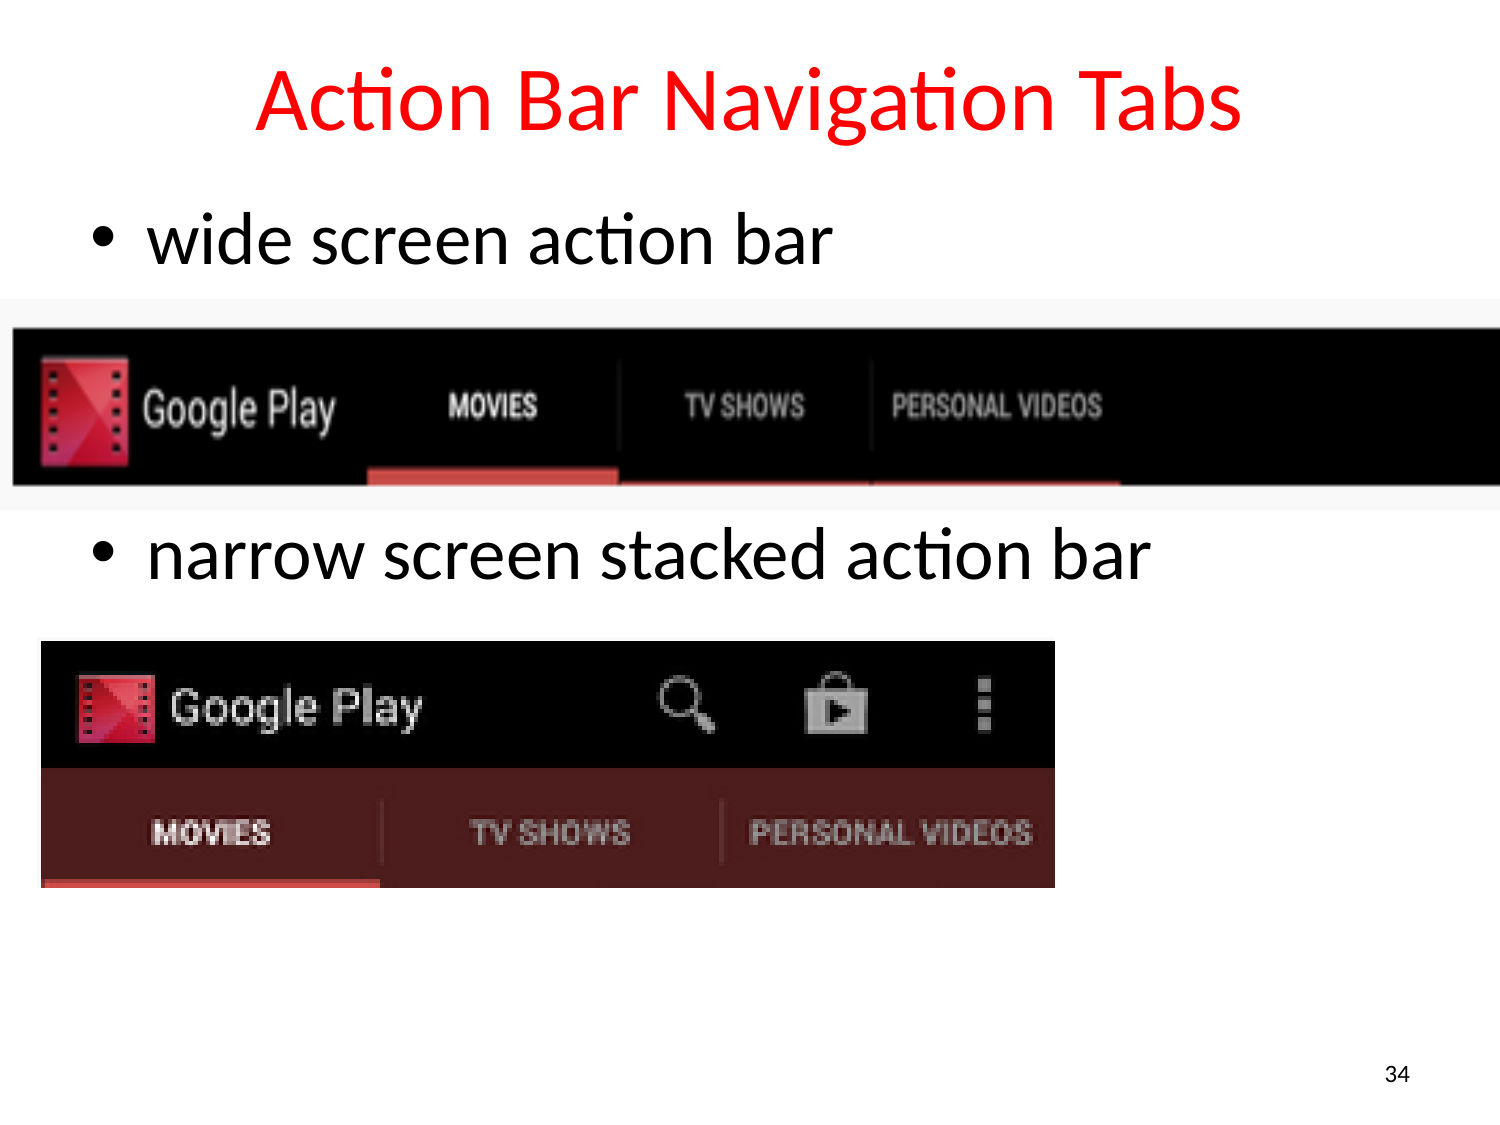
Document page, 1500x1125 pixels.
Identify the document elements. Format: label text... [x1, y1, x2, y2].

list wide screen action bar narrow screen stacked action bar [75, 521, 1425, 1038]
title Action Bar Navigation Tabs [75, 0, 1425, 182]
picture [37, 637, 1055, 888]
slide_number 34 [1074, 1042, 1425, 1103]
list wide screen action bar narrow screen stacked action bar [75, 182, 1425, 299]
picture [0, 299, 1500, 510]
